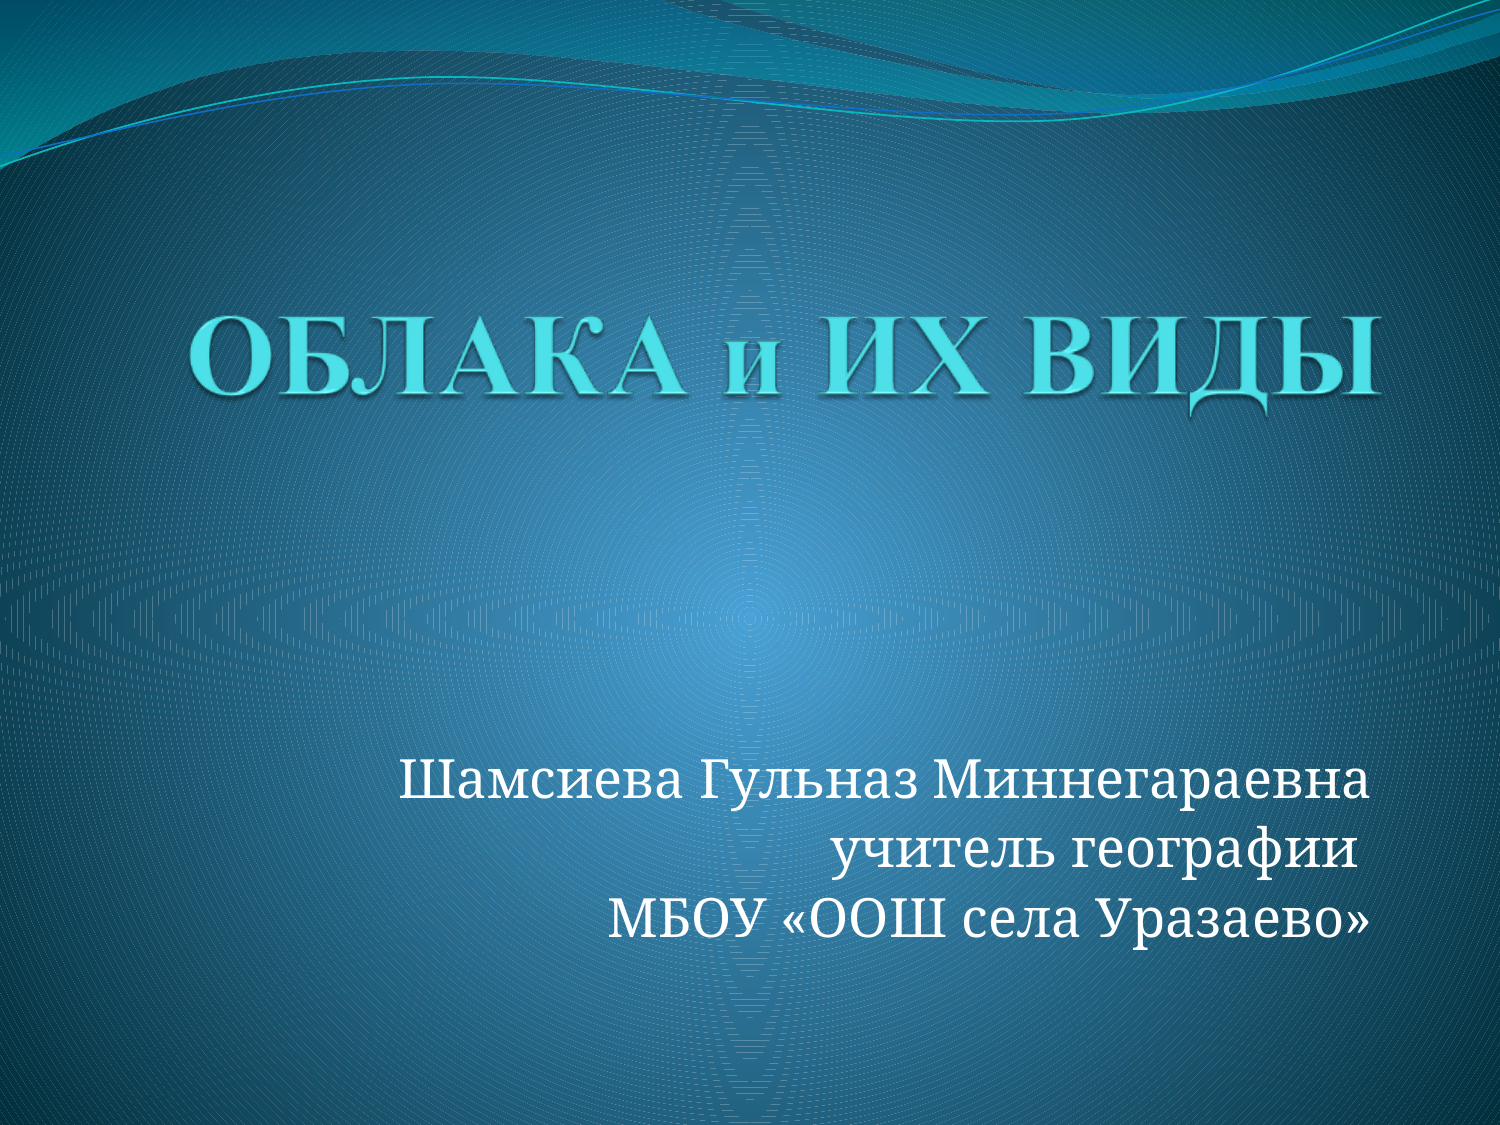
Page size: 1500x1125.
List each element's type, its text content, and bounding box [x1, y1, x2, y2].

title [107, 115, 1463, 434]
subtitle Шамсиева Гульназ Миннегараевна учитель географии МБОУ «ООШ села Уразаево» [87, 529, 1377, 997]
